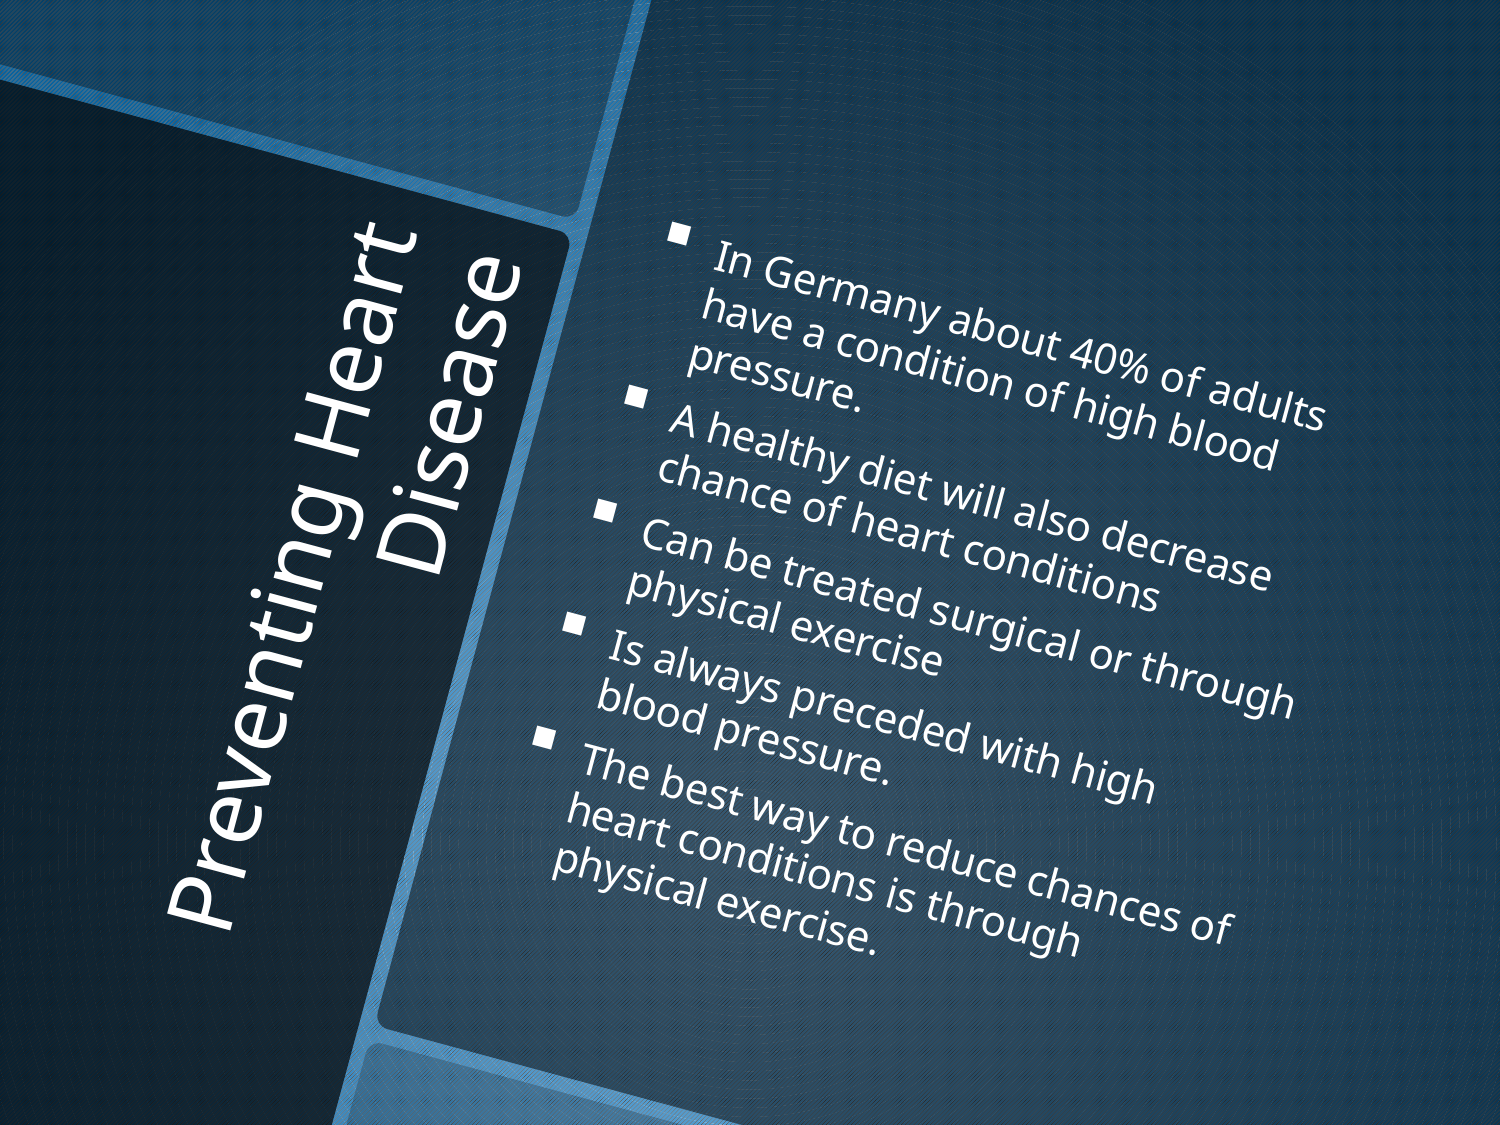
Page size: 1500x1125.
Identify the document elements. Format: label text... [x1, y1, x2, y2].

title Preventing Heart Disease [69, 181, 554, 1056]
list In Germany about 40% of adults have a condition of high blood pressure. A healthy diet will also decrease chance of heart conditions Can be treated surgical or through physical exercise Is always preceded with high blood pressure. The best way to reduce chances of heart conditions is through physical exercise. [475, 72, 1430, 1076]
